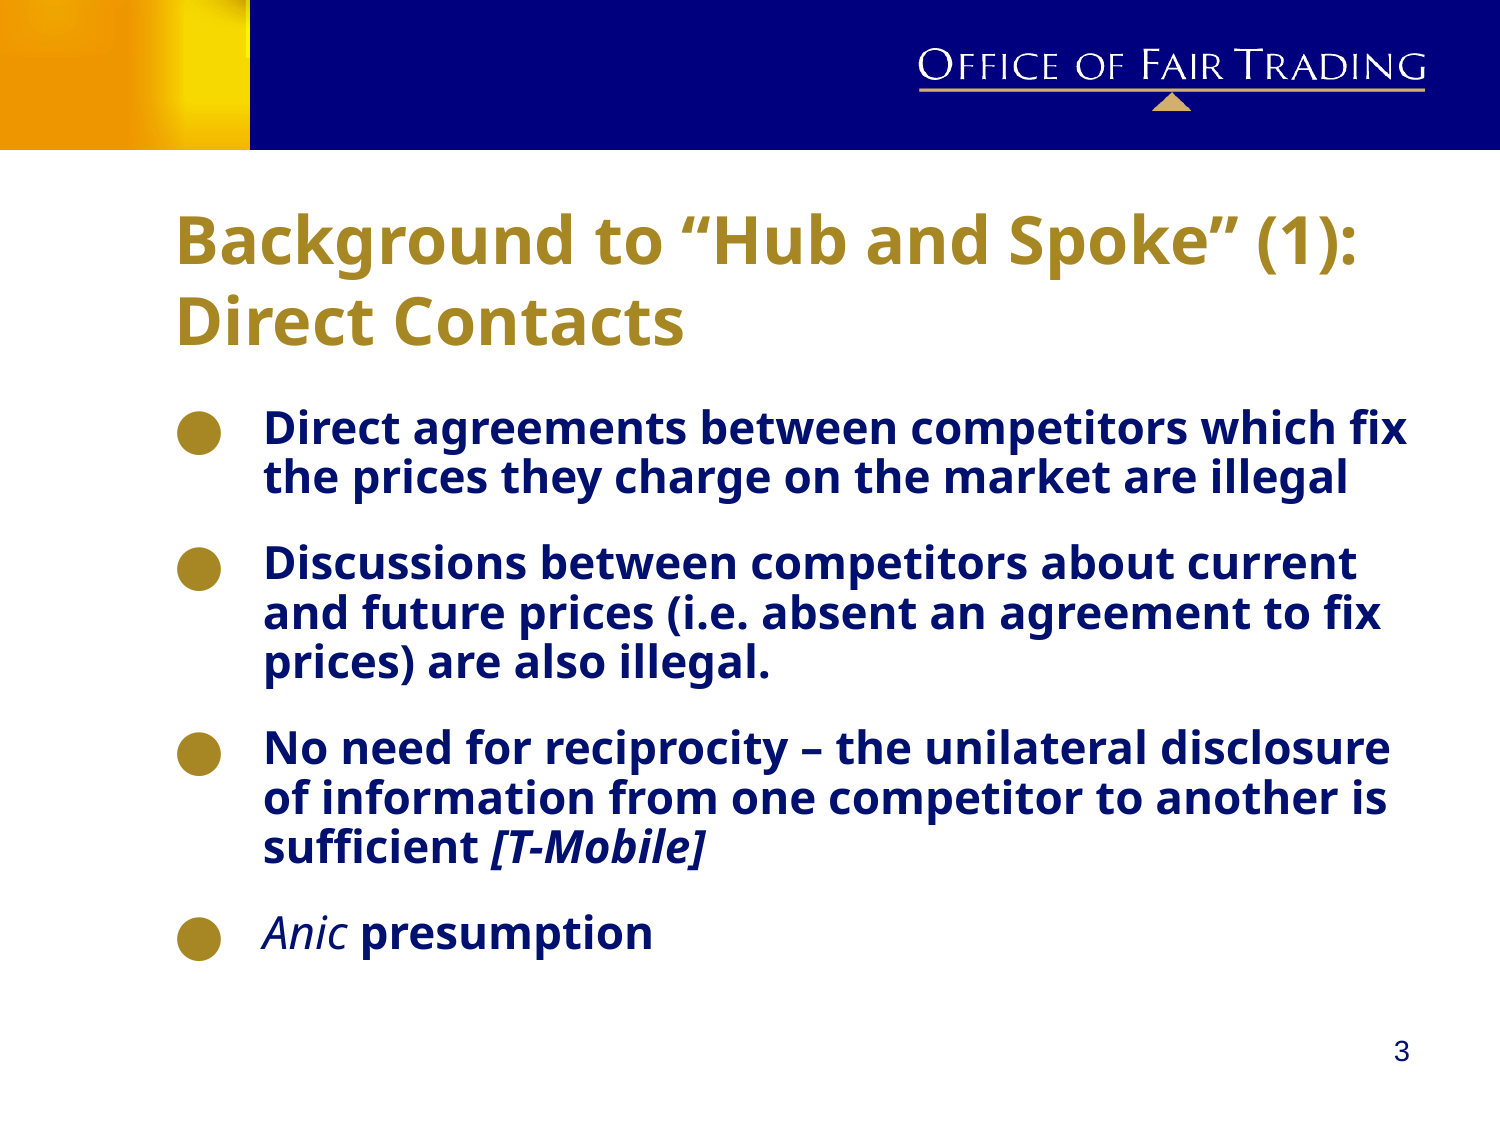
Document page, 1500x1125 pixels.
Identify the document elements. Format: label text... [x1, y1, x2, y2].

picture [0, 0, 250, 150]
title Background to “Hub and Spoke” (1): Direct Contacts [159, 184, 1460, 373]
list Direct agreements between competitors which fix the prices they charge on the market are illegal Discussions between competitors about current and future prices (i.e. absent an agreement to fix prices) are also illegal. No need for reciprocity – the unilateral disclosure of information from one competitor to another is sufficient [T-Mobile] Anic presumption [159, 396, 1460, 1006]
picture [906, 41, 1432, 117]
slide_number 3 [1074, 1024, 1426, 1103]
